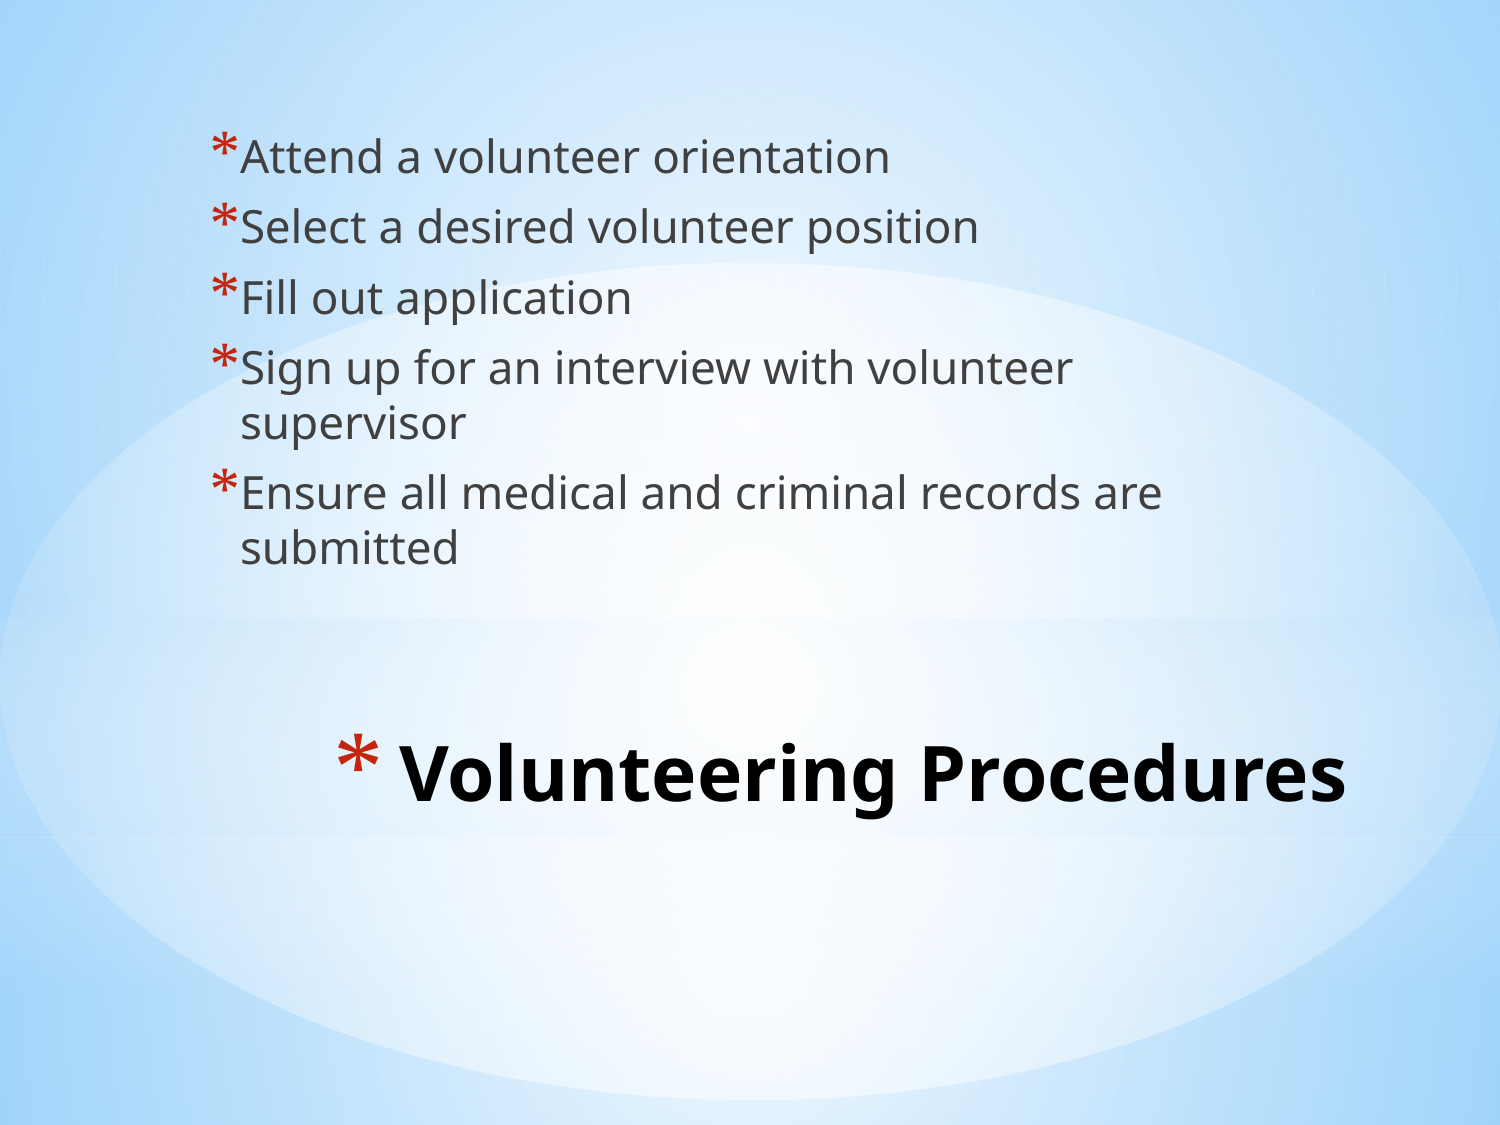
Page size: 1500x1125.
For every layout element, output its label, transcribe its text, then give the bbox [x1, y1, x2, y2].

title Volunteering Procedures [294, 717, 1363, 905]
list Attend a volunteer orientation Select a desired volunteer position Fill out application Sign up for an interview with volunteer supervisor Ensure all medical and criminal records are submitted [187, 120, 1238, 690]
